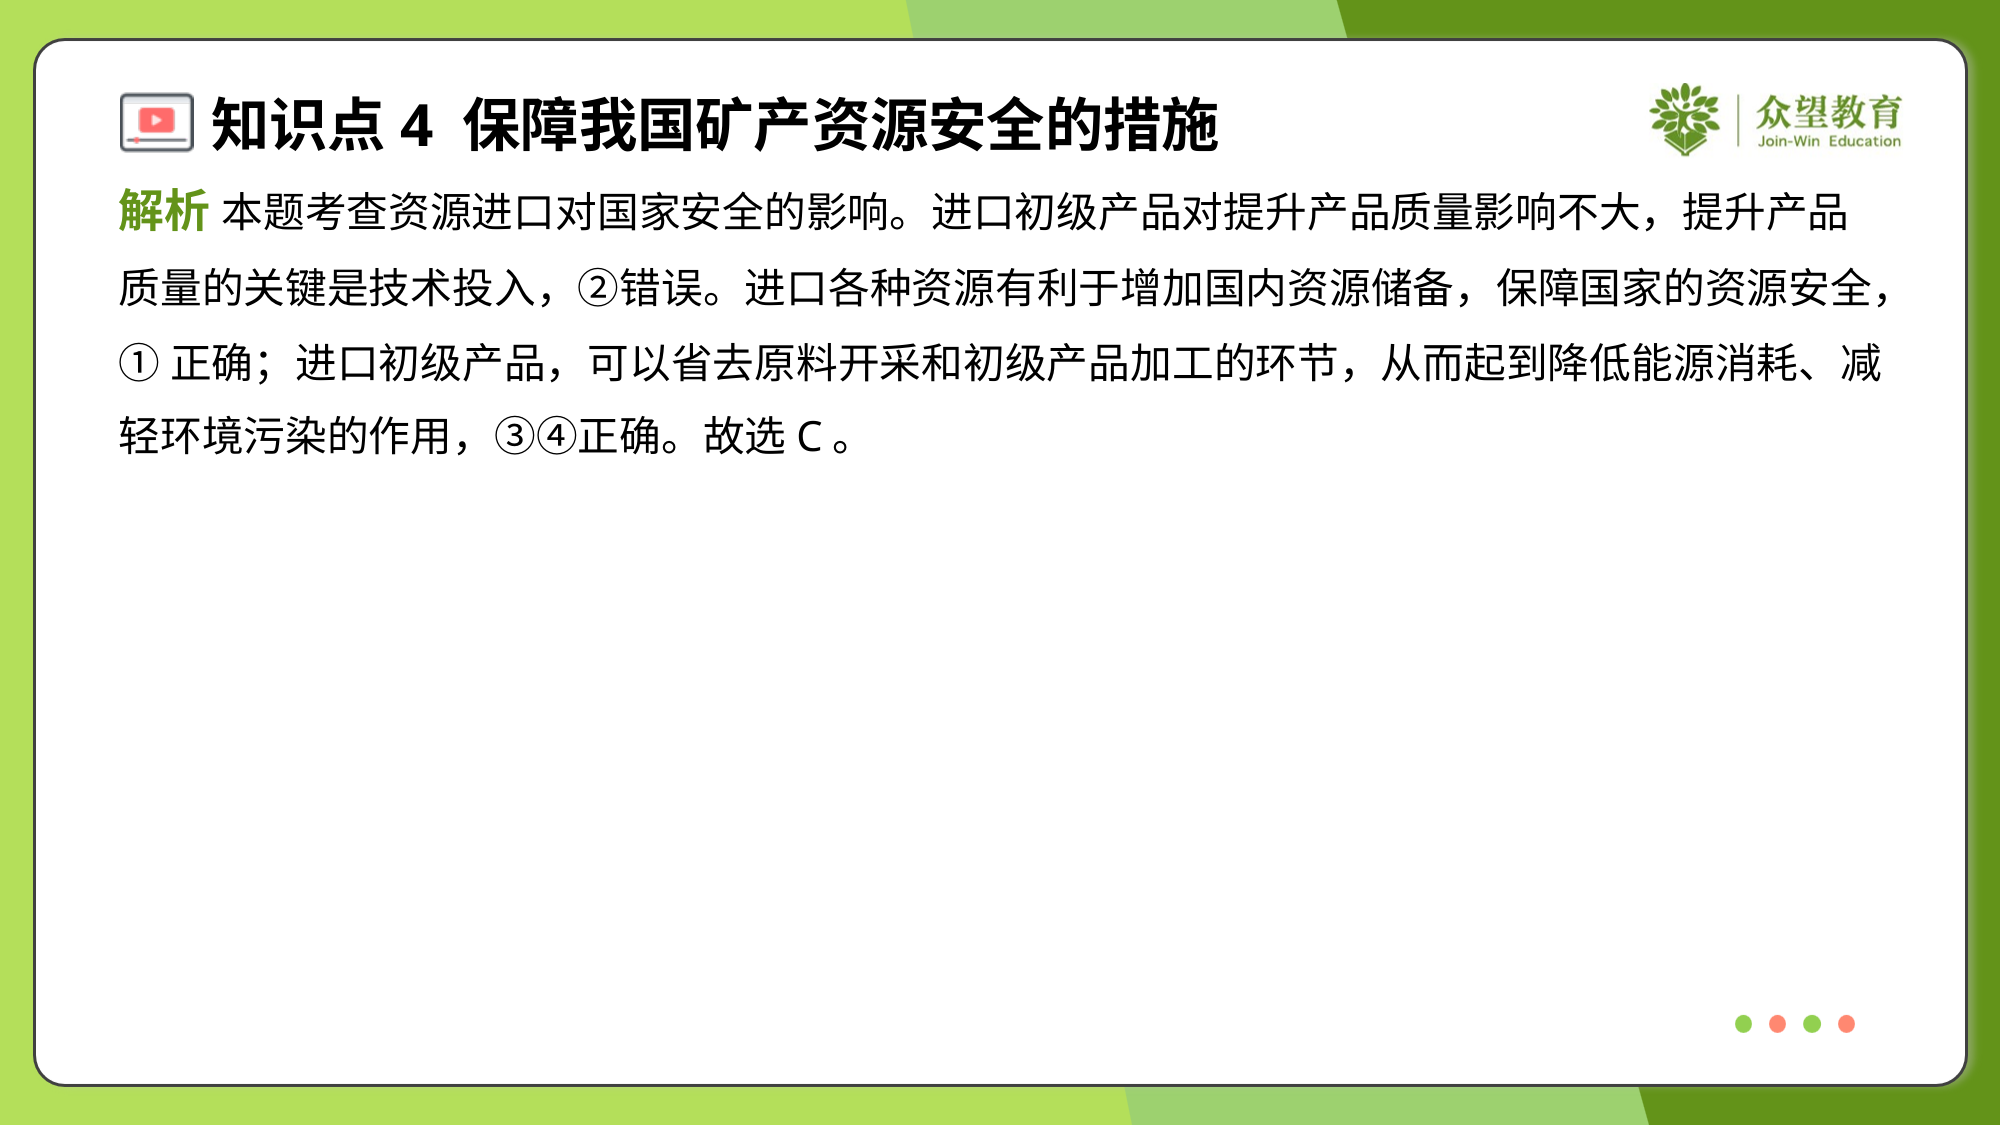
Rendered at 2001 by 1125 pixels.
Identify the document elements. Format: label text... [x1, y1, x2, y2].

text_box 解析 本题考查资源进口对国家安全的影响。进口初级产品对提升产品质量影响不大，提升产品 质量的关键是技术投入，②错误。进口各种资源有利于增加国内资源储备，保障国家的资源安全， ①正确；进口初级产品，可以省去原料开采和初级产品加工的环节，从而起到降低能源消耗、减 轻环境污染的作用，③④正确。故选C。 [118, 159, 1883, 452]
picture [0, 0, 2000, 1125]
